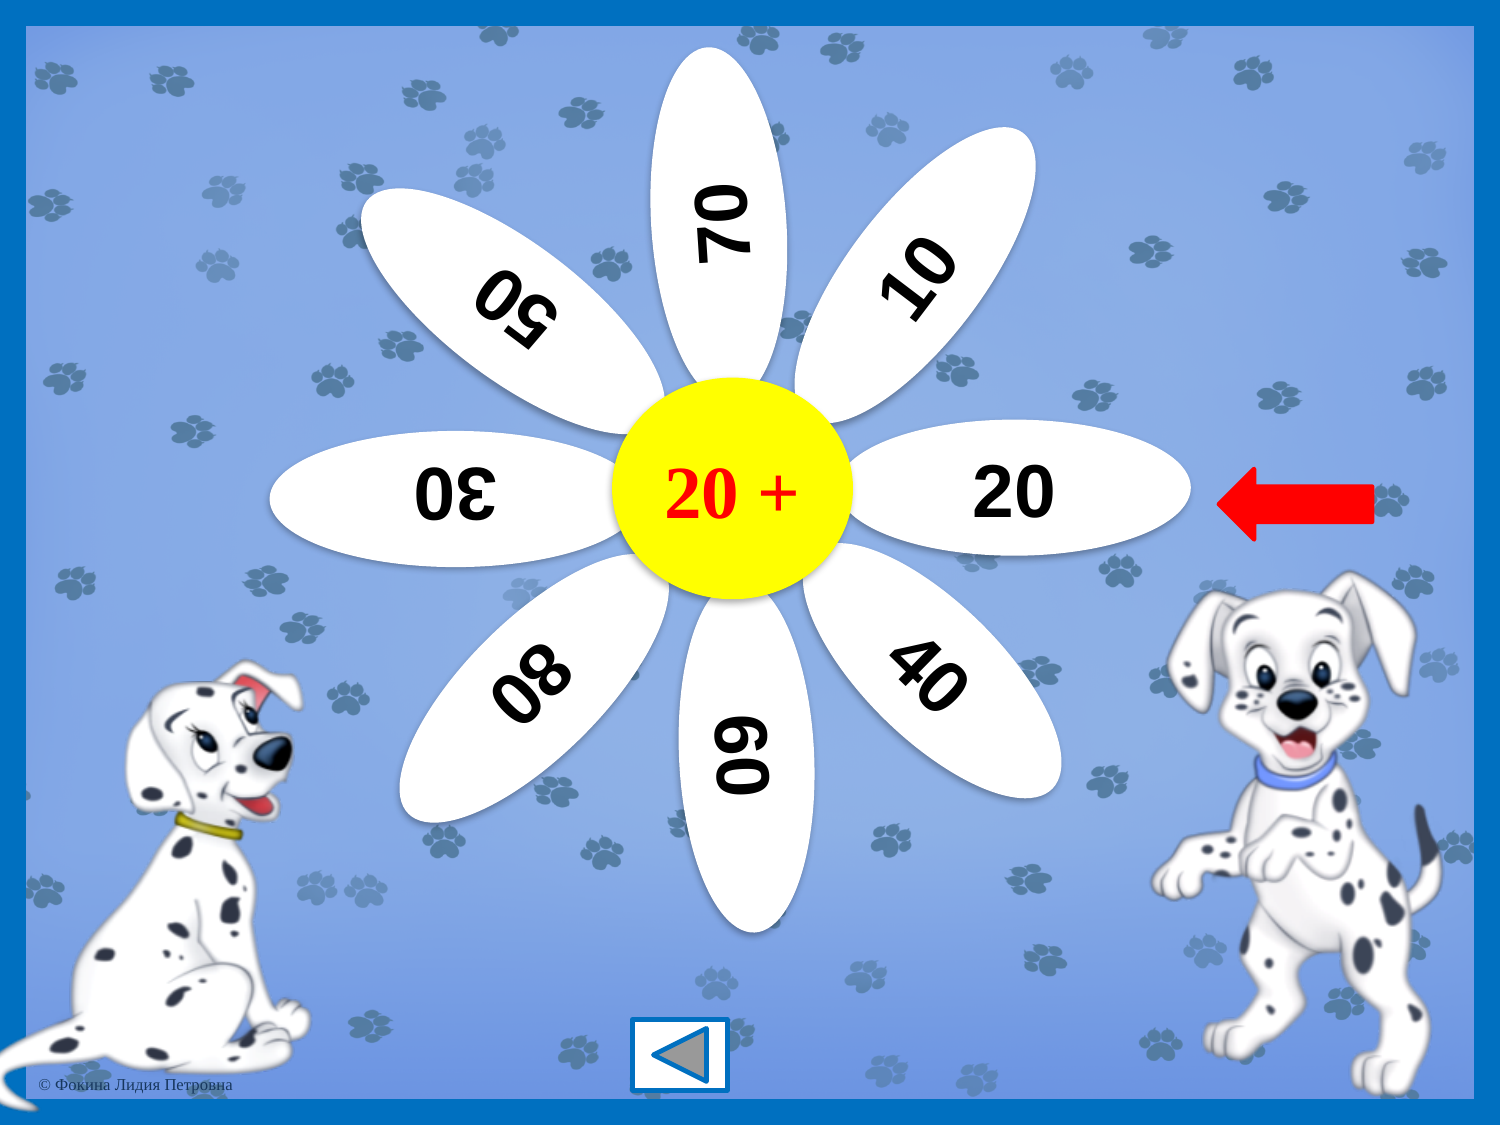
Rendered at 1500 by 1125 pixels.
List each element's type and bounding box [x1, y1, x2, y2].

text_box [269, 46, 1192, 933]
picture [1139, 562, 1465, 1104]
picture [0, 644, 320, 1125]
text_box [1216, 466, 1375, 542]
text_box [631, 1017, 729, 1092]
